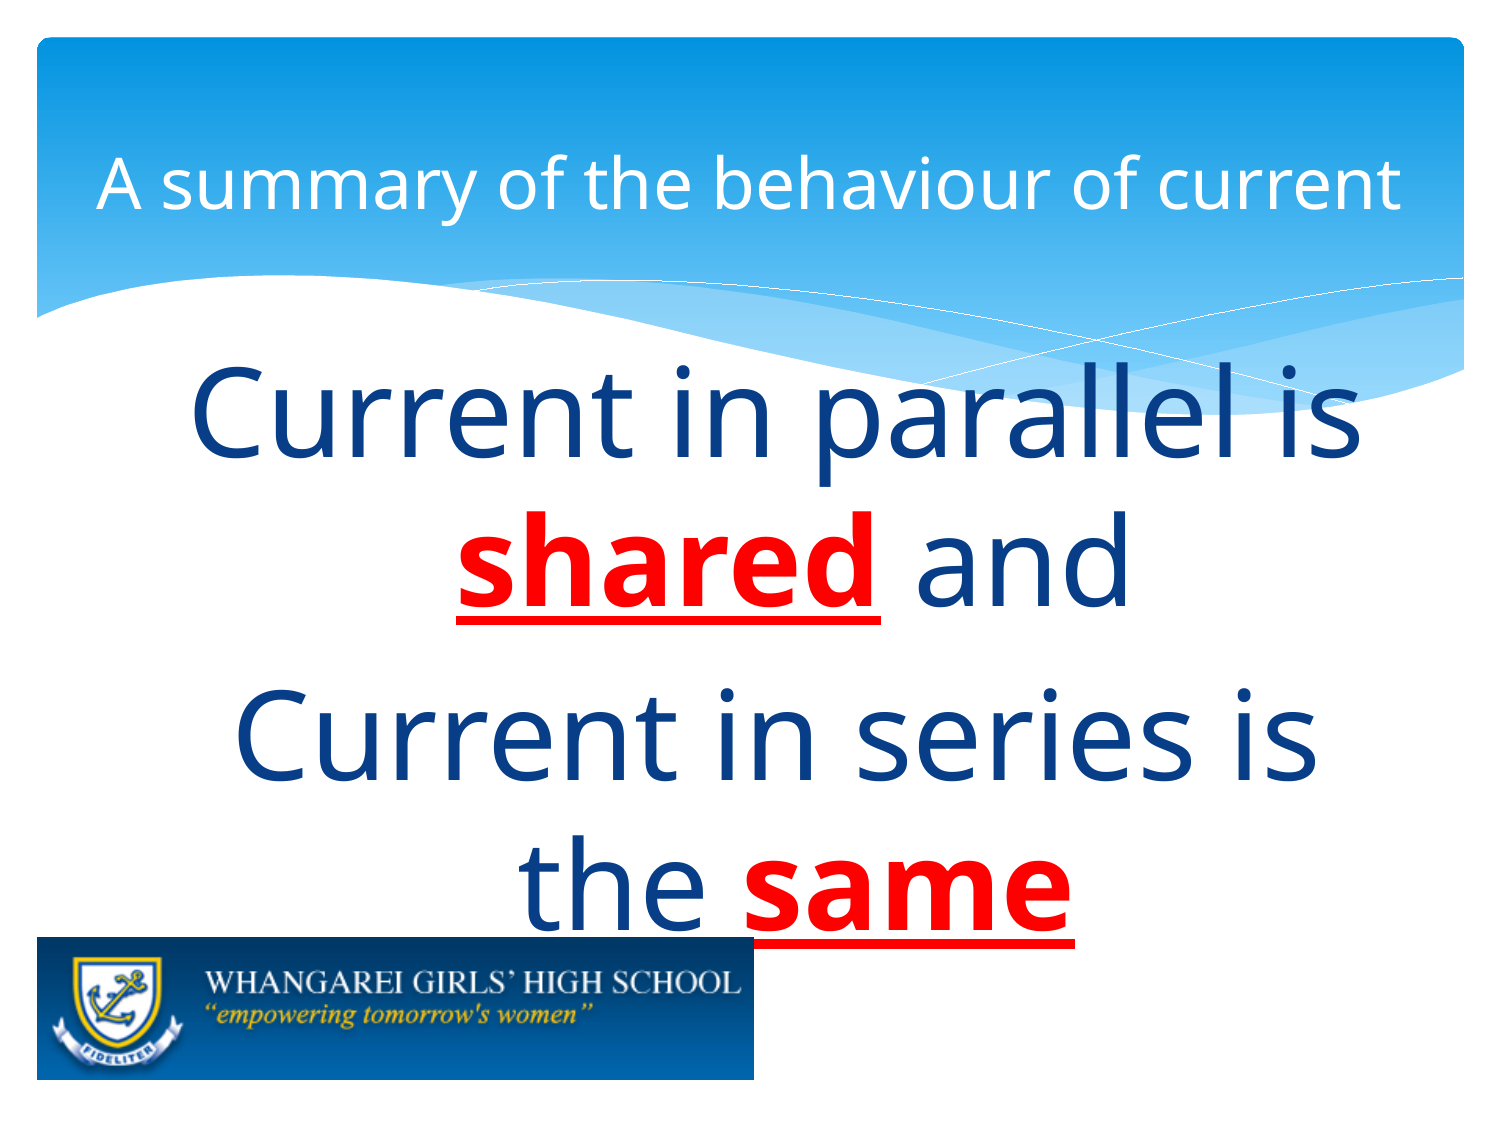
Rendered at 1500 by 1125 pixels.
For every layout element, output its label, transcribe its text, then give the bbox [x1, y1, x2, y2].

picture [37, 937, 754, 1080]
list Current in parallel is shared and Current in series is the same [150, 325, 1403, 975]
title A summary of the behaviour of current [75, 87, 1425, 275]
